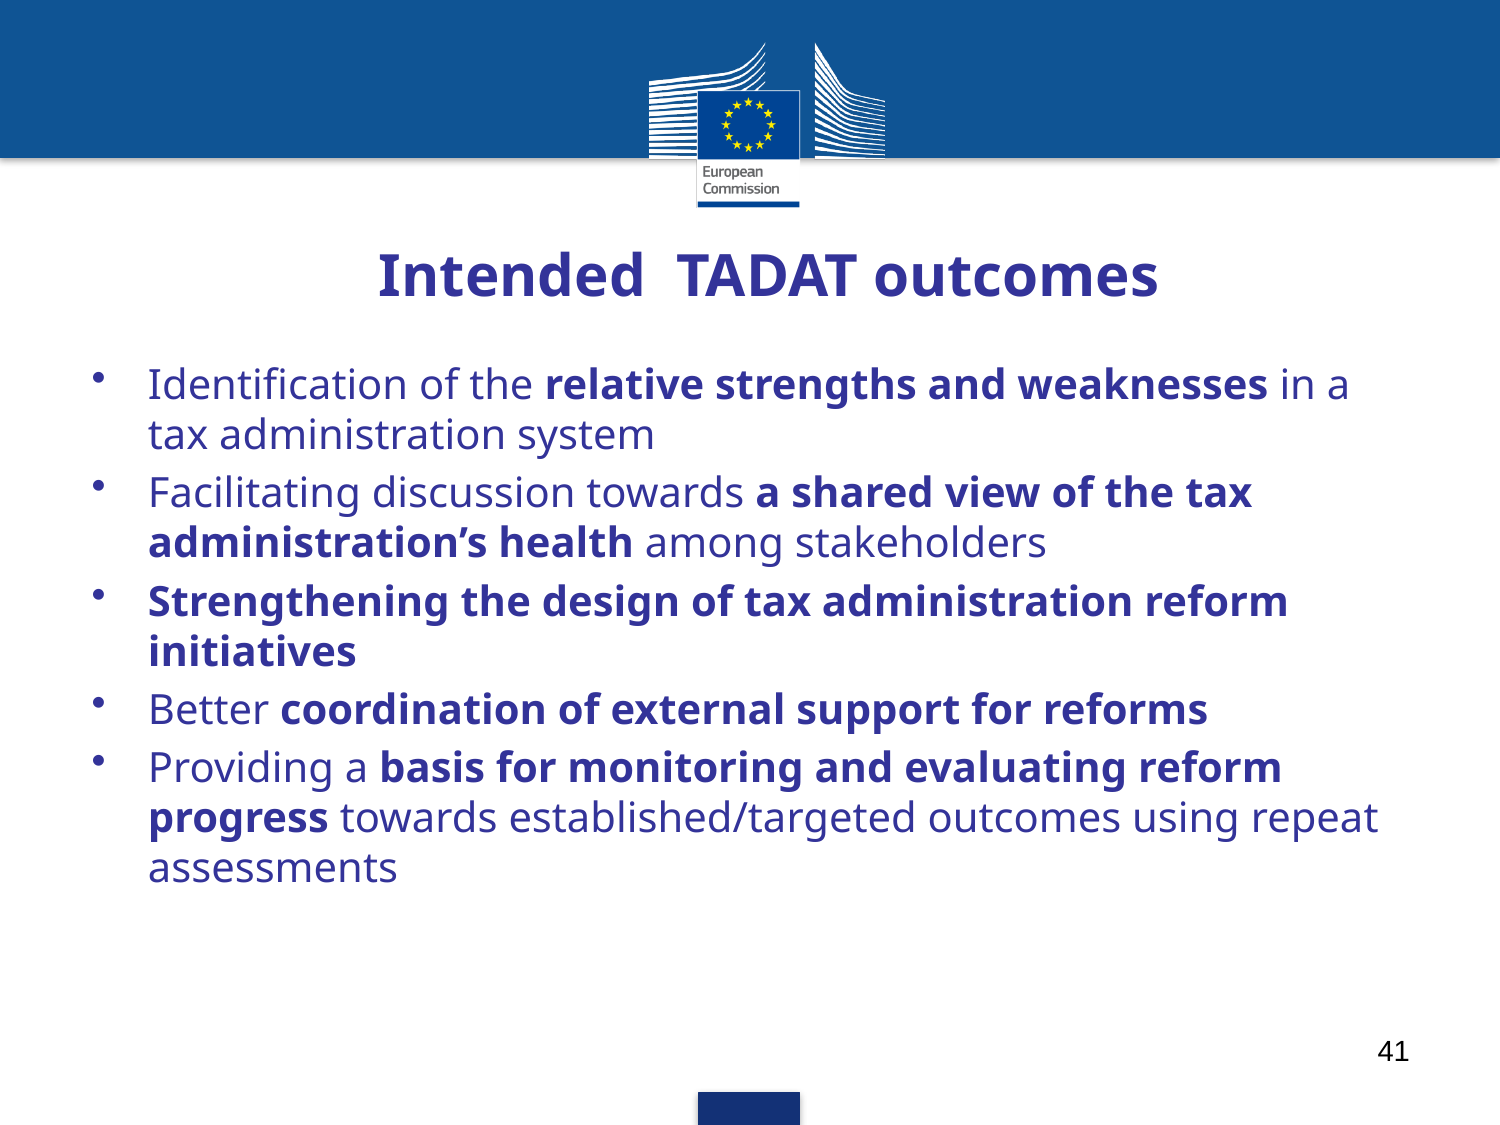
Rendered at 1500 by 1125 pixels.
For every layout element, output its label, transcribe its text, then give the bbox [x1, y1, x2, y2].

picture [649, 42, 885, 196]
slide_number 41 [1074, 1024, 1426, 1103]
list Identification of the relative strengths and weaknesses in a tax administration system Facilitating discussion towards a shared view of the tax administration’s health among stakeholders Strengthening the design of tax administration reform initiatives Better coordination of external support for reforms Providing a basis for monitoring and evaluating reform progress towards established/targeted outcomes using repeat assessments [76, 349, 1427, 1125]
title Intended TADAT outcomes [64, 196, 1416, 351]
